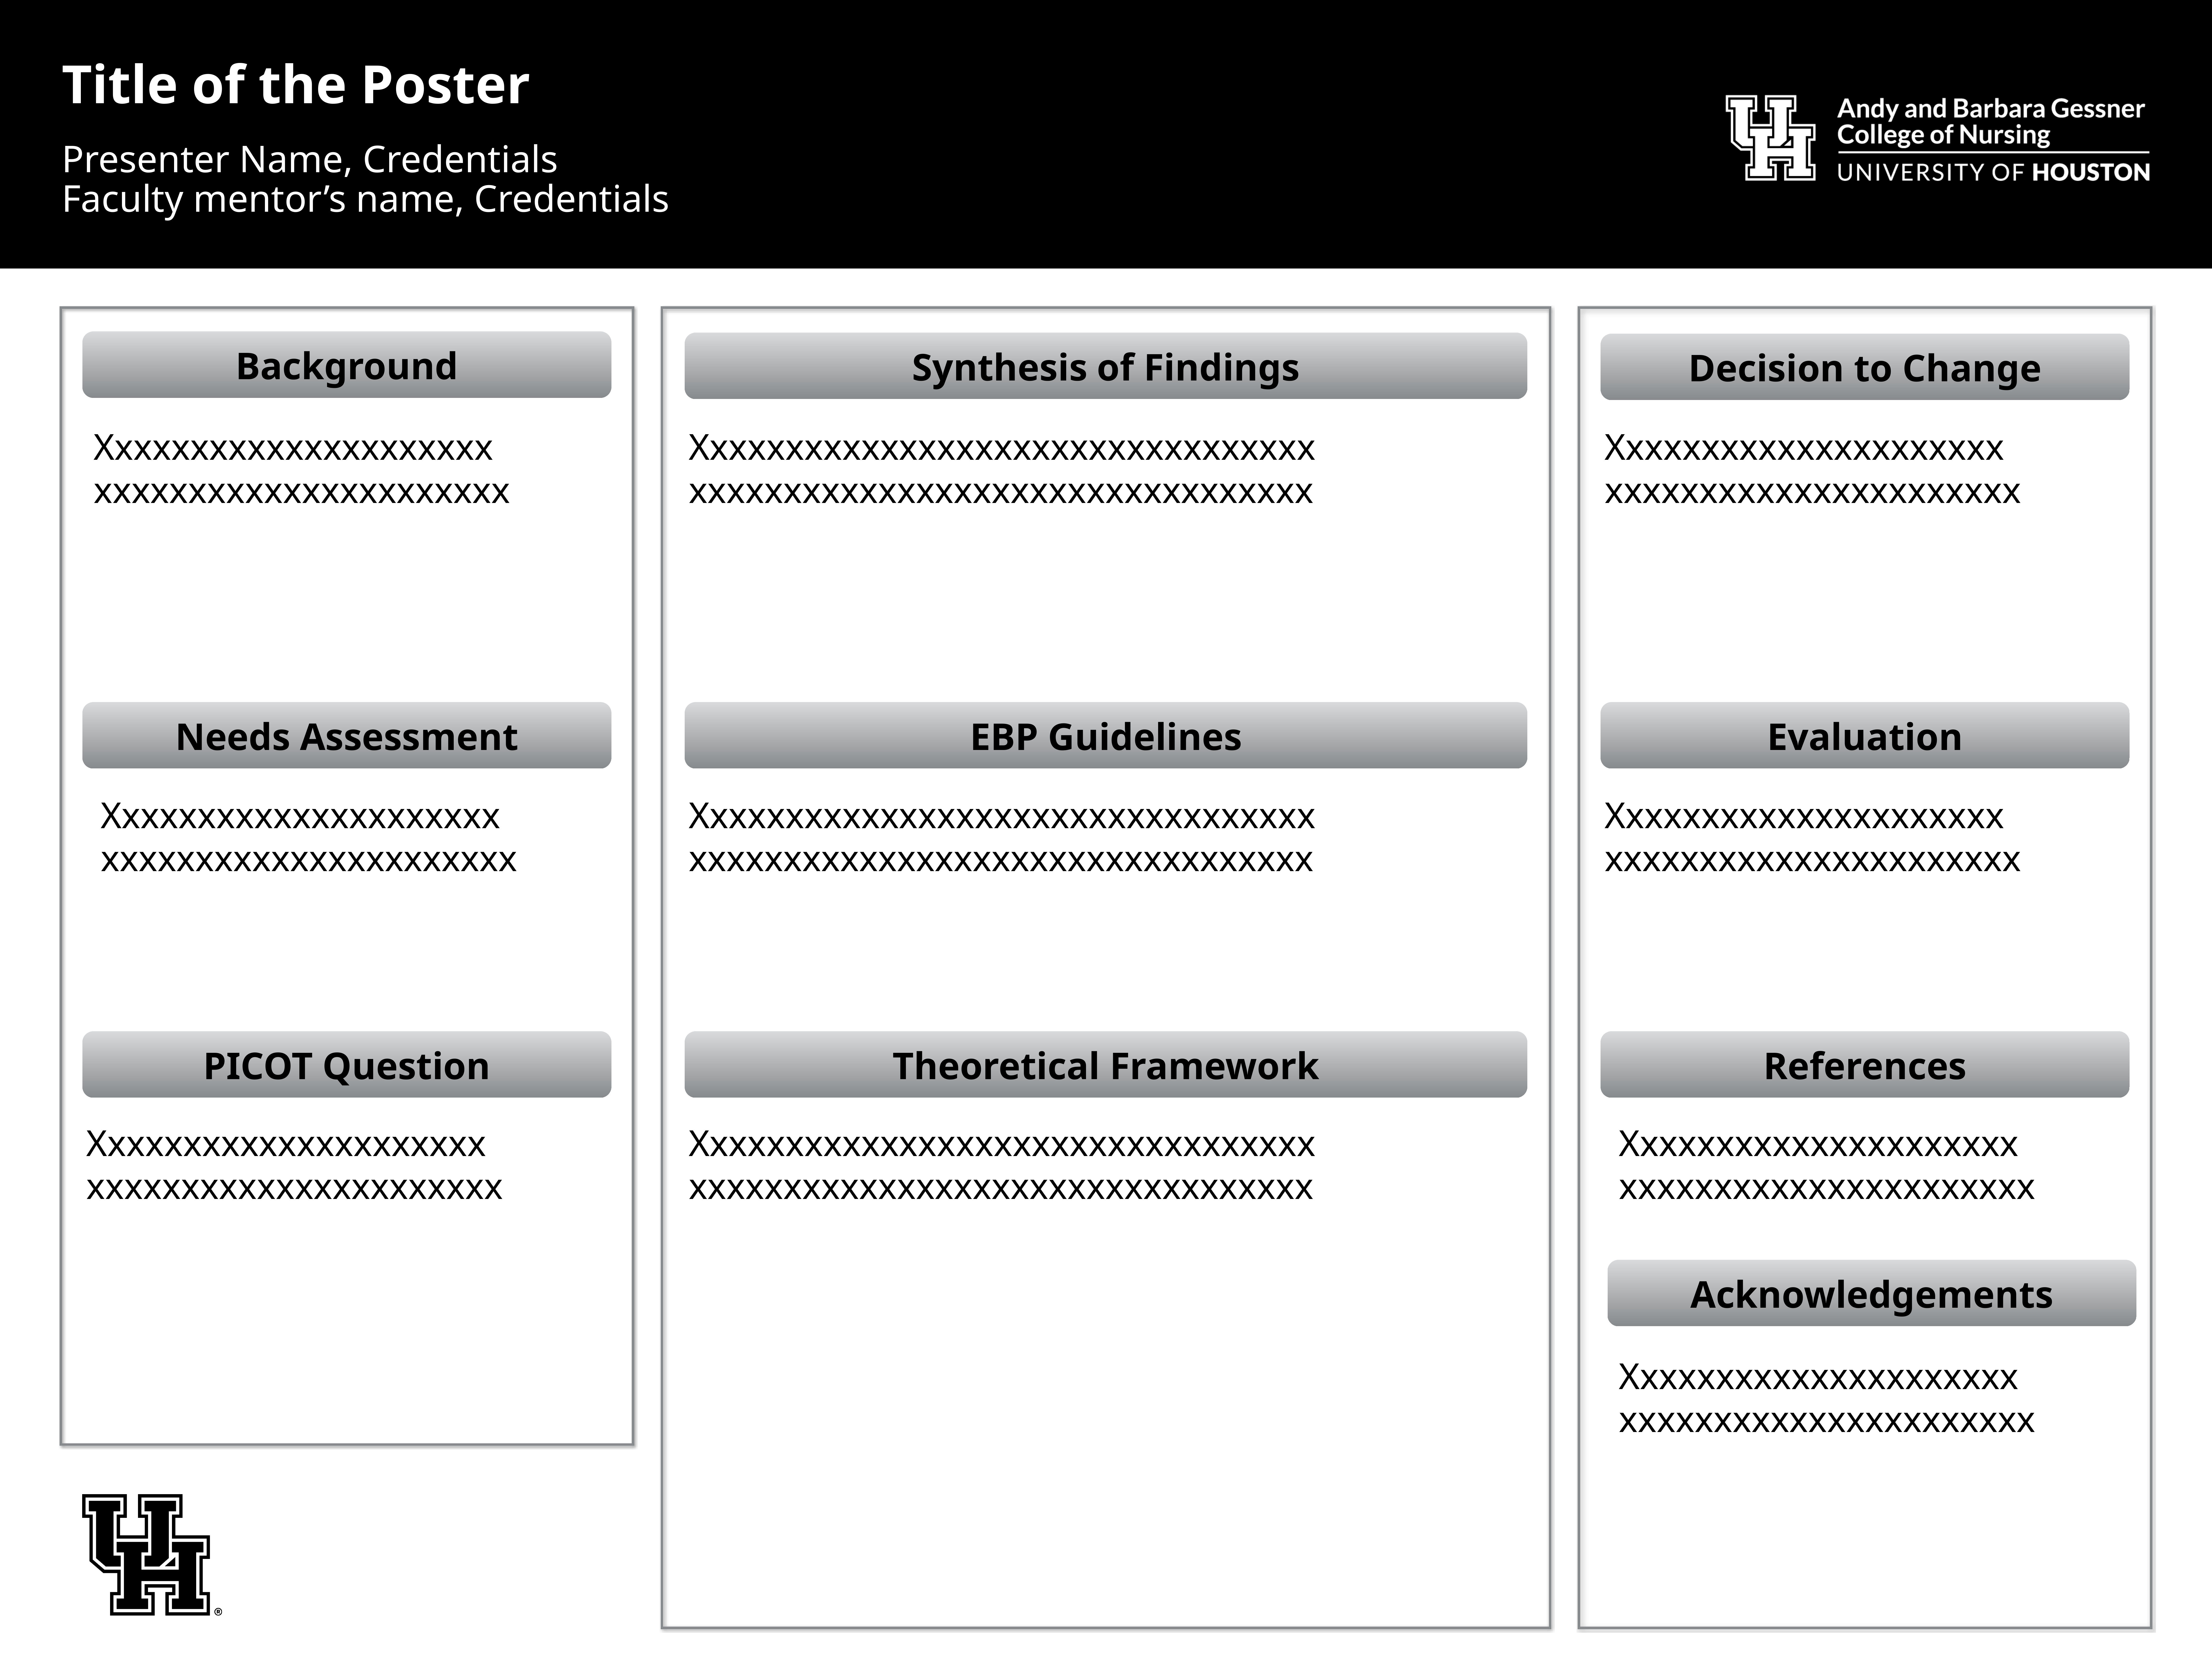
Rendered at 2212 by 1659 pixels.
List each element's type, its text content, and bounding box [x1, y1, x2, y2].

text_box PICOT Question [82, 1031, 612, 1098]
text_box Xxxxxxxxxxxxxxxxxxxxx xxxxxxxxxxxxxxxxxxxxxx [1601, 791, 2115, 881]
text_box Needs Assessment [82, 702, 612, 769]
subtitle Presenter Name, Credentials Faculty mentor’s name, Credentials [58, 138, 835, 242]
text_box [61, 307, 633, 1445]
text_box EBP Guidelines [684, 702, 1528, 769]
text_box Xxxxxxxxxxxxxxxxxxxxx xxxxxxxxxxxxxxxxxxxxxx [97, 791, 611, 881]
text_box Acknowledgements [1607, 1260, 2137, 1326]
text_box Xxxxxxxxxxxxxxxxxxxxx xxxxxxxxxxxxxxxxxxxxxx [1601, 422, 2115, 512]
text_box Decision to Change [1600, 333, 2130, 400]
text_box Xxxxxxxxxxxxxxxxxxxxx xxxxxxxxxxxxxxxxxxxxxx [82, 1118, 597, 1208]
text_box Xxxxxxxxxxxxxxxxxxxxx xxxxxxxxxxxxxxxxxxxxxx [1615, 1118, 2130, 1208]
text_box References [1600, 1031, 2130, 1098]
text_box Synthesis of Findings [684, 332, 1528, 399]
text_box Theoretical Framework [684, 1031, 1528, 1098]
text_box Background [82, 331, 612, 398]
picture [1718, 74, 2195, 204]
text_box Xxxxxxxxxxxxxxxxxxxxxxxxxxxxxxxxx xxxxxxxxxxxxxxxxxxxxxxxxxxxxxxxxx [685, 791, 1527, 881]
text_box [1579, 307, 2151, 1628]
text_box Xxxxxxxxxxxxxxxxxxxxx xxxxxxxxxxxxxxxxxxxxxx [1615, 1351, 2130, 1441]
text_box [661, 307, 1550, 1628]
picture [82, 1494, 222, 1616]
text_box Evaluation [1600, 702, 2130, 769]
text_box Xxxxxxxxxxxxxxxxxxxxx xxxxxxxxxxxxxxxxxxxxxx [90, 422, 604, 512]
text_box Xxxxxxxxxxxxxxxxxxxxxxxxxxxxxxxxx xxxxxxxxxxxxxxxxxxxxxxxxxxxxxxxxx [685, 1118, 1527, 1208]
title Title of the Poster [58, 13, 733, 117]
